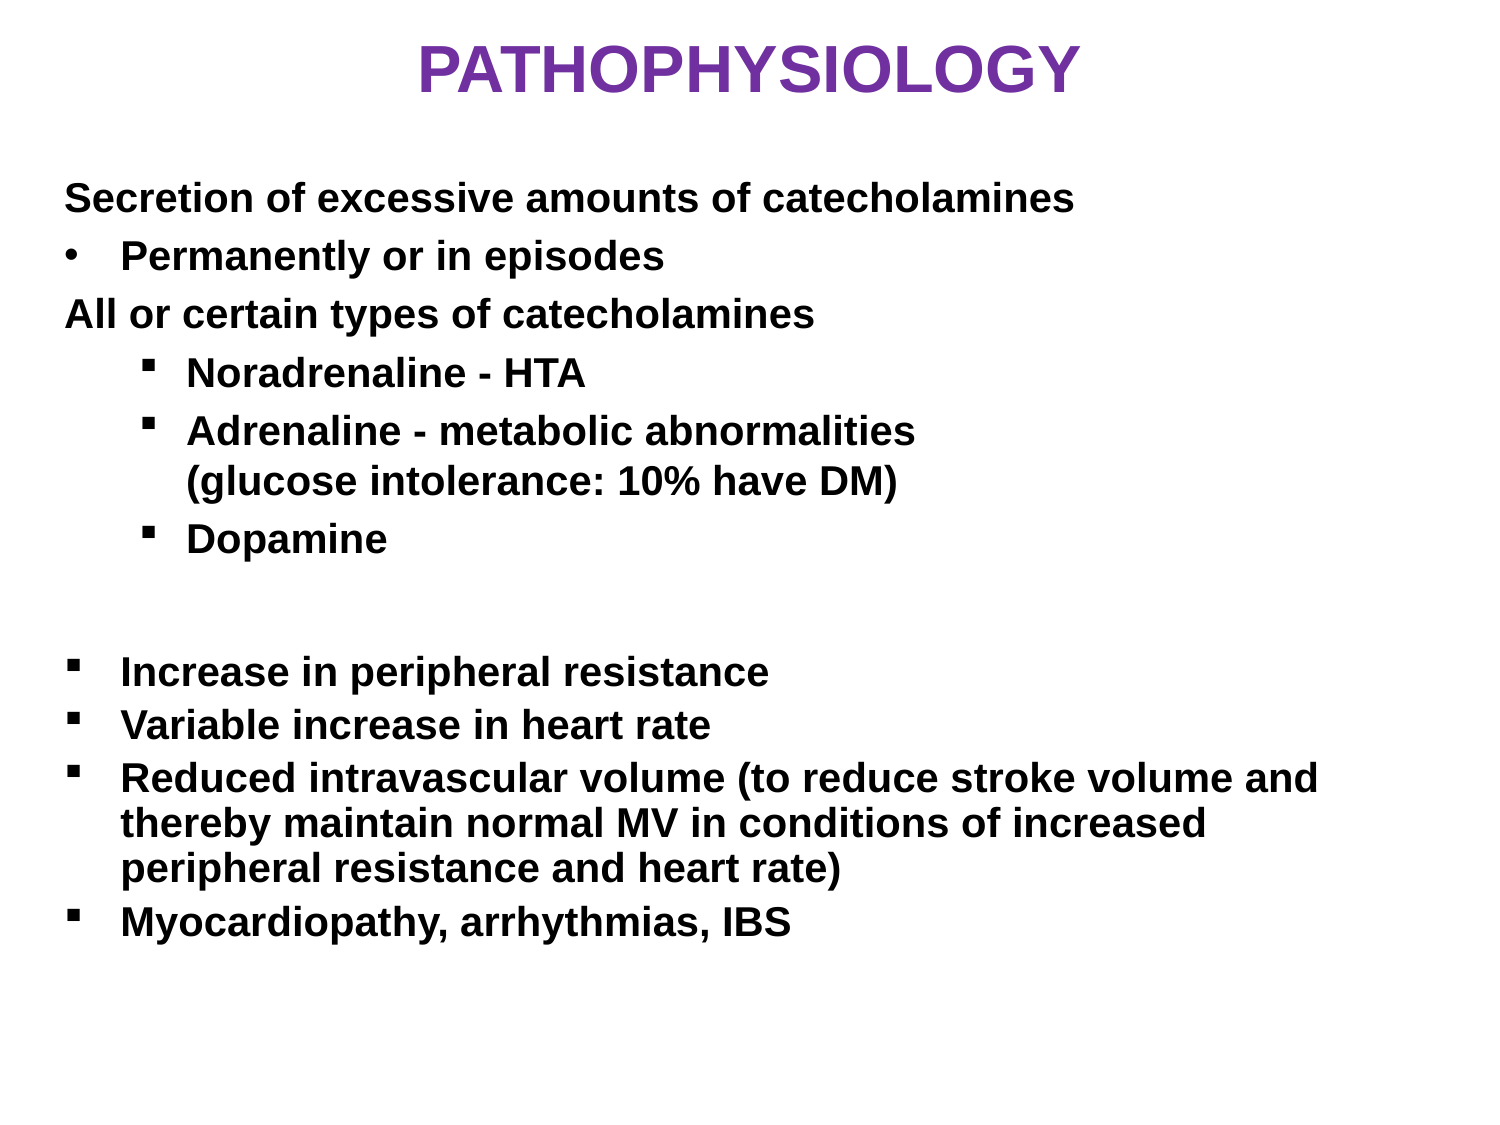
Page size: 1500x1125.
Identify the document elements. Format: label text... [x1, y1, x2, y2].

title PATHOPHYSIOLOGY [0, 0, 1500, 133]
list Secretion of excessive amounts of catecholamines Permanently or in episodes All or certain types of catecholamines Noradrenaline - HTA Adrenaline - metabolic abnormalities (glucose intolerance: 10% have DM) Dopamine Increase in peripheral resistance Variable increase in heart rate Reduced intravascular volume (to reduce stroke volume and thereby maintain normal MV in conditions of increased peripheral resistance and heart rate) Myocardiopathy, arrhythmias, IBS [48, 162, 1420, 1006]
